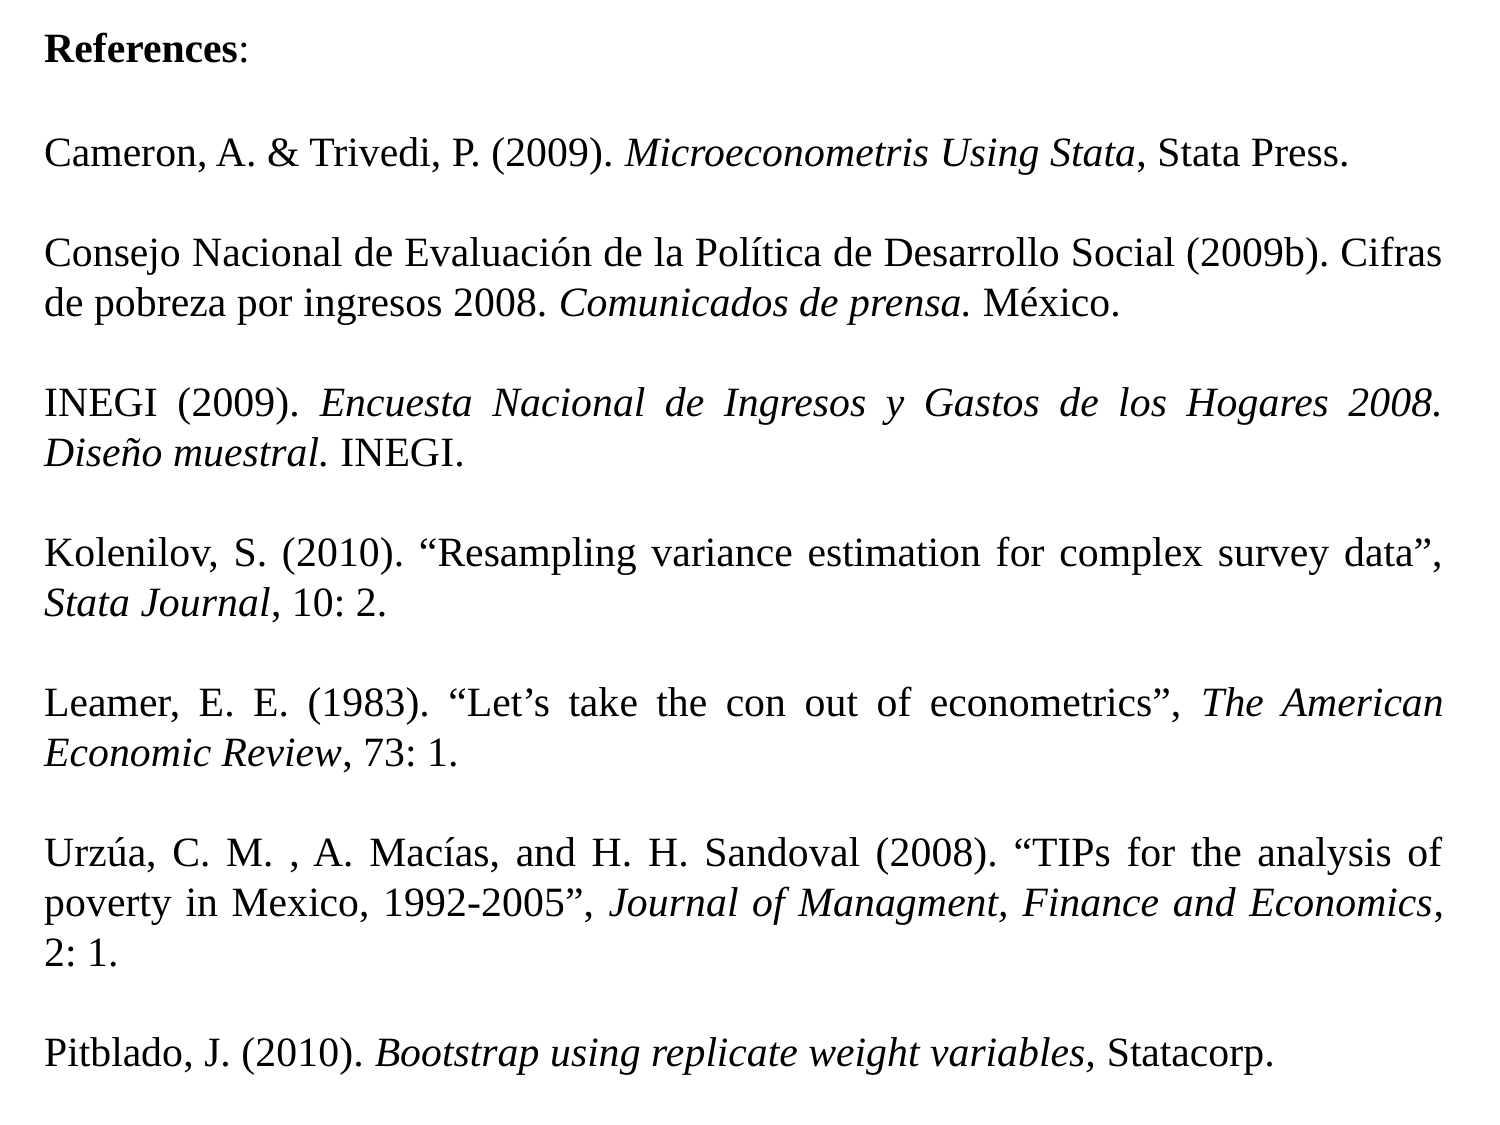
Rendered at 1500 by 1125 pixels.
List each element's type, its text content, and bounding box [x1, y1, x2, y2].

text_box References: Cameron, A. & Trivedi, P. (2009). Microeconometris Using Stata, Stata Press. Consejo Nacional de Evaluación de la Política de Desarrollo Social (2009b). Cifras de pobreza por ingresos 2008. Comunicados de prensa. México. INEGI (2009). Encuesta Nacional de Ingresos y Gastos de los Hogares 2008. Diseño muestral. INEGI. Kolenilov, S. (2010). “Resampling variance estimation for complex survey data”, Stata Journal, 10: 2. Leamer, E. E. (1983). “Let’s take the con out of econometrics”, The American Economic Review, 73: 1. Urzúa, C. M. , A. Macías, and H. H. Sandoval (2008). “TIPs for the analysis of poverty in Mexico, 1992-2005”, Journal of Managment, Finance and Economics, 2: 1. Pitblado, J. (2010). Bootstrap using replicate weight variables, Statacorp. [29, 19, 1459, 1083]
